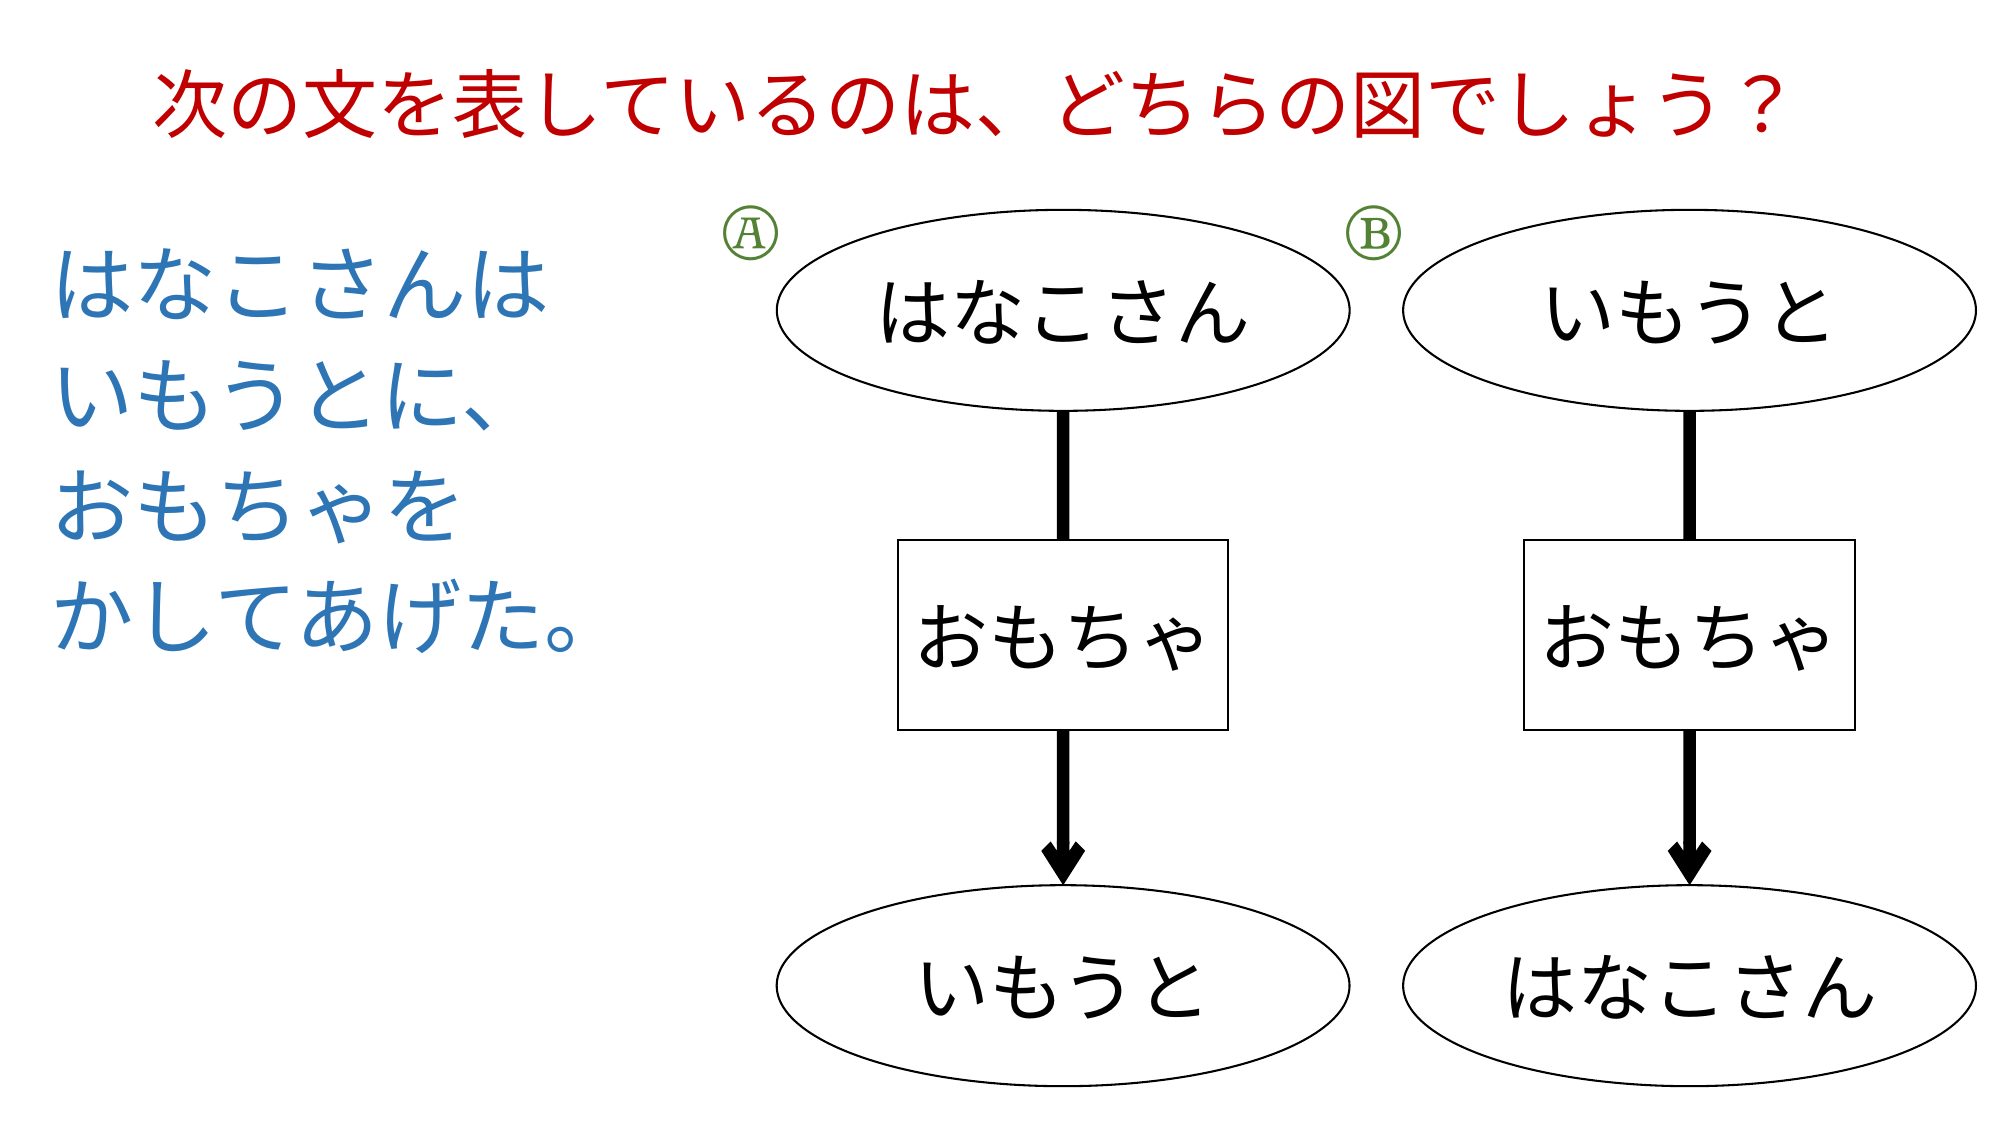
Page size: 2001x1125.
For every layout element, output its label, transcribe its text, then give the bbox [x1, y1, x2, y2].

text_box おもちゃ [1064, 539, 1229, 731]
text_box おもちゃ [897, 539, 1063, 731]
text_box おもちゃ [1690, 539, 1856, 731]
title 次の文を表しているのは、どちらの図でしょう？ [137, 59, 1863, 269]
text_box Ⓑ [1327, 168, 1428, 284]
text_box はなこさん [1402, 884, 1978, 1088]
text_box いもうと [775, 884, 1351, 1088]
text_box はなこさん [775, 208, 1351, 412]
text_box おもちゃ [1523, 539, 1689, 731]
list はなこさんは いもうとに、 おもちゃを かしてあげた。 [35, 236, 886, 950]
text_box いもうと [1402, 208, 1978, 412]
text_box Ⓐ [704, 168, 806, 284]
